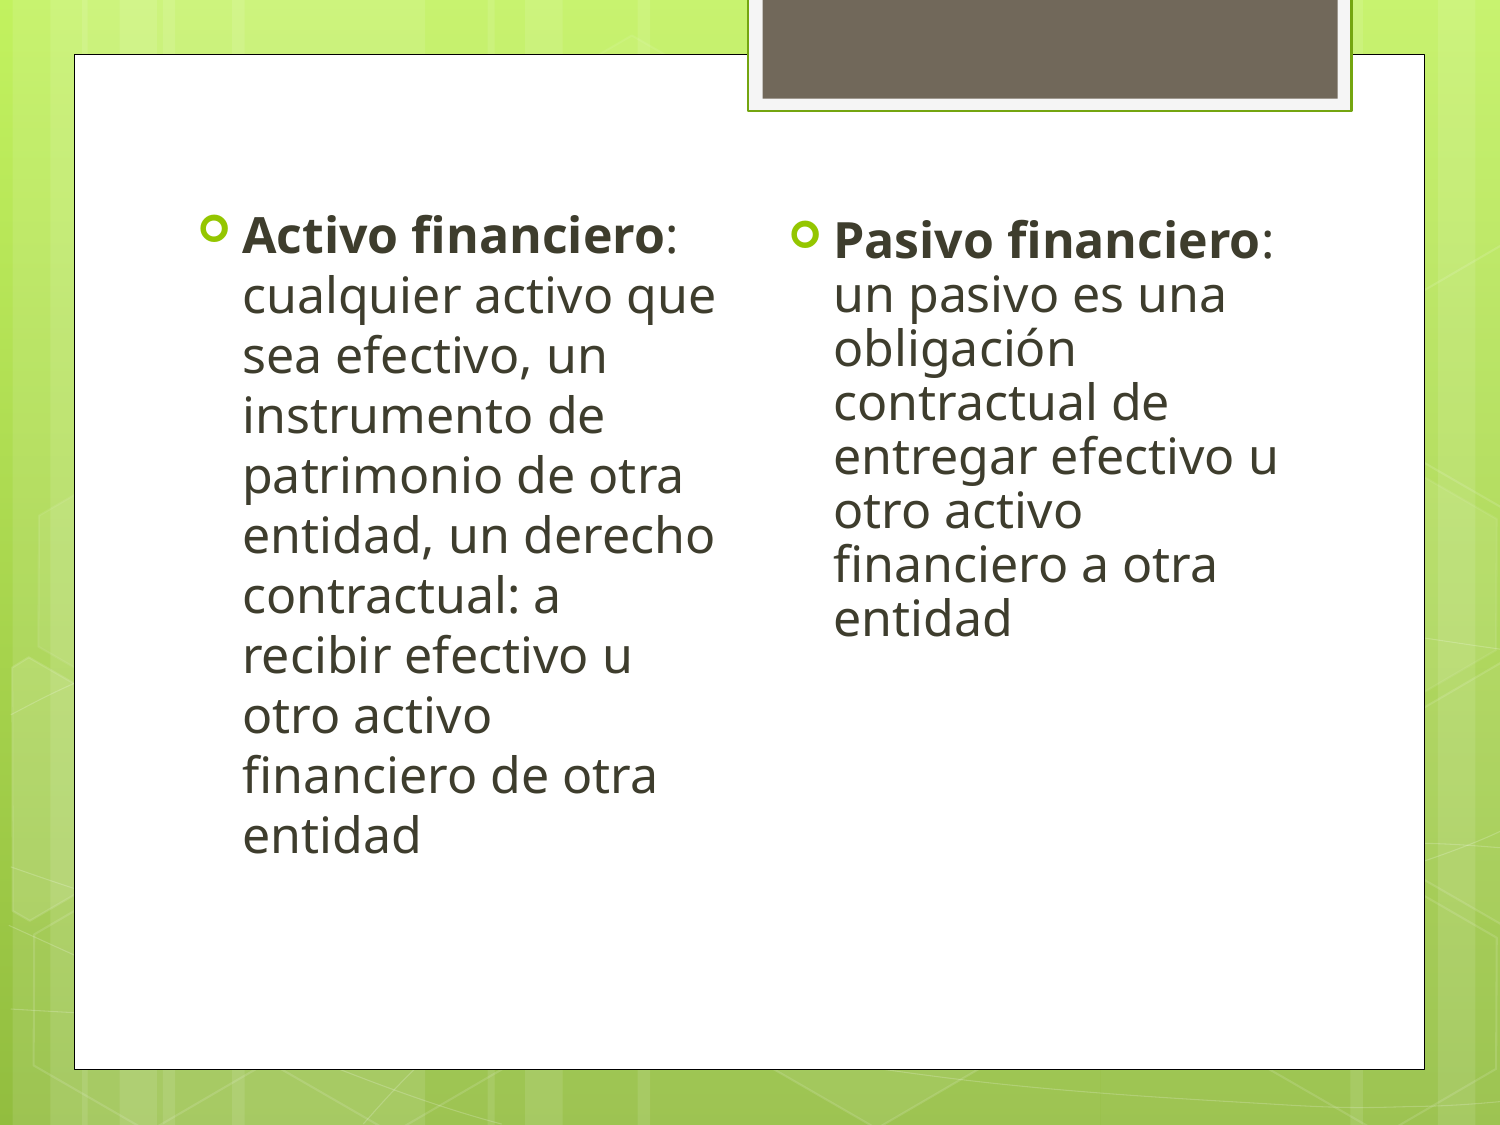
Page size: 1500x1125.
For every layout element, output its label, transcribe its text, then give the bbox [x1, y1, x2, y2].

list Pasivo financiero: un pasivo es una obligación contractual de entregar efectivo u otro activo financiero a otra entidad [761, 208, 1323, 953]
list Activo financiero: cualquier activo que sea efectivo, un instrumento de patrimonio de otra entidad, un derecho contractual: a recibir efectivo u otro activo financiero de otra entidad [171, 196, 732, 953]
